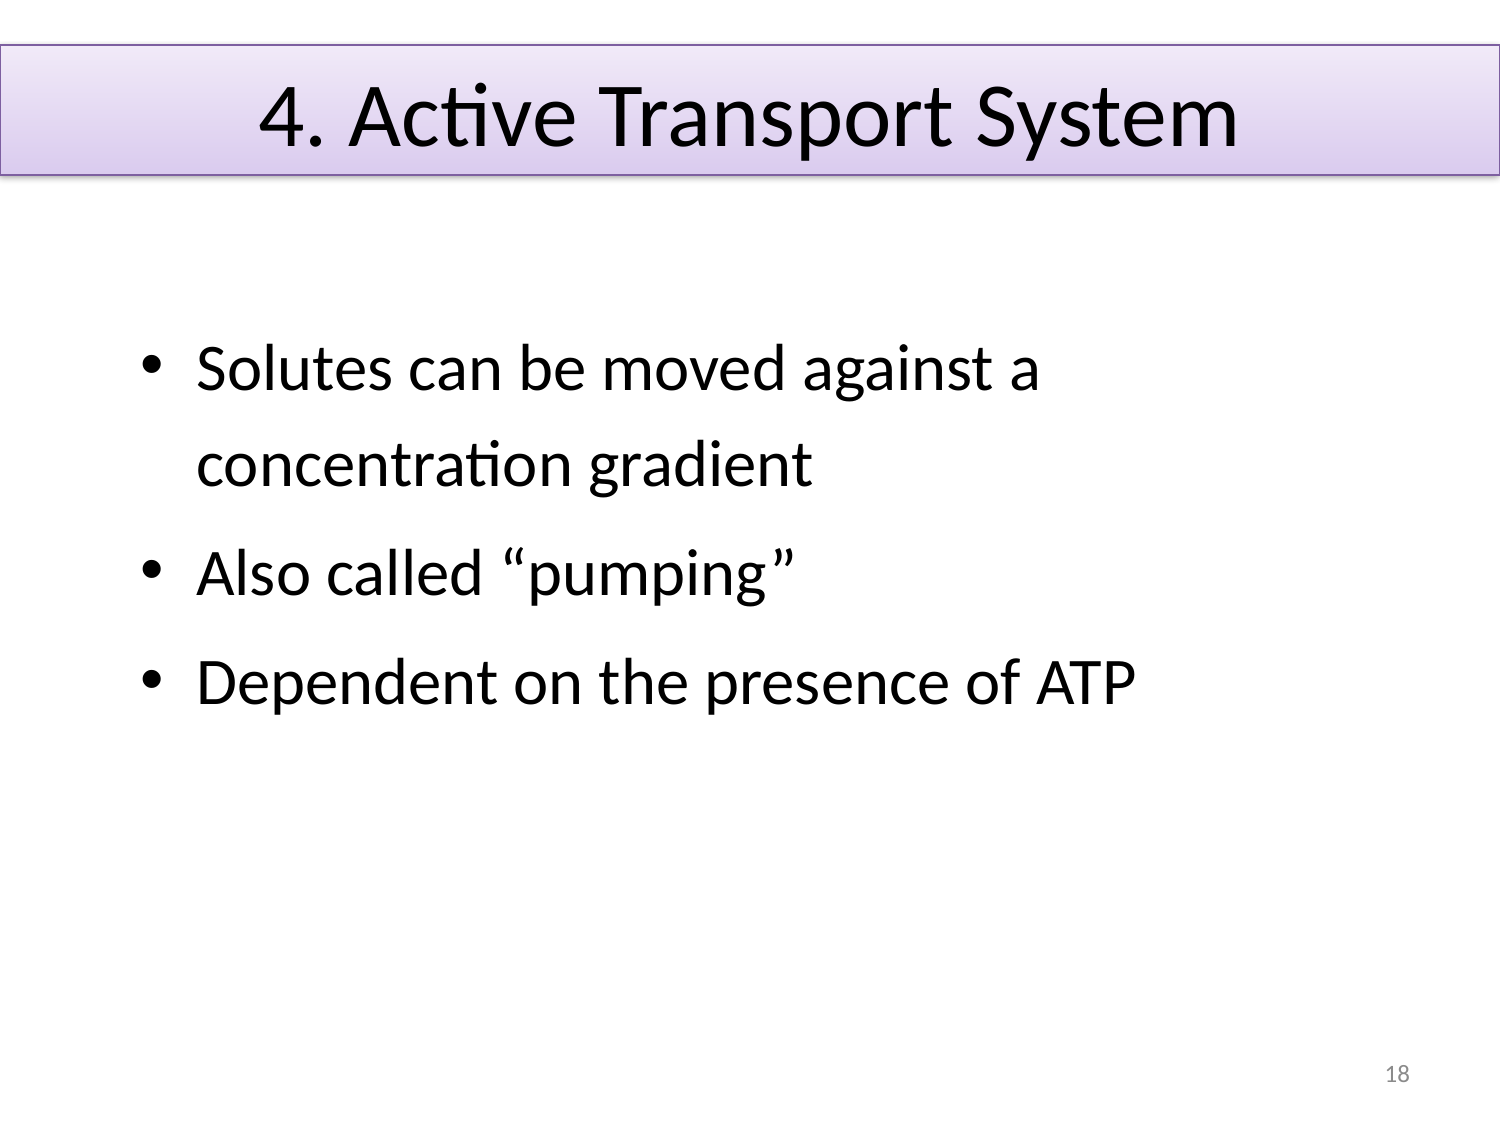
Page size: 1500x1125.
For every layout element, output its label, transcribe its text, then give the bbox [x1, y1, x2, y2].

title 4. Active Transport System [0, 44, 1500, 176]
list Solutes can be moved against a concentration gradient Also called “pumping” Dependent on the presence of ATP [125, 299, 1400, 1038]
slide_number 18 [1074, 1042, 1425, 1103]
